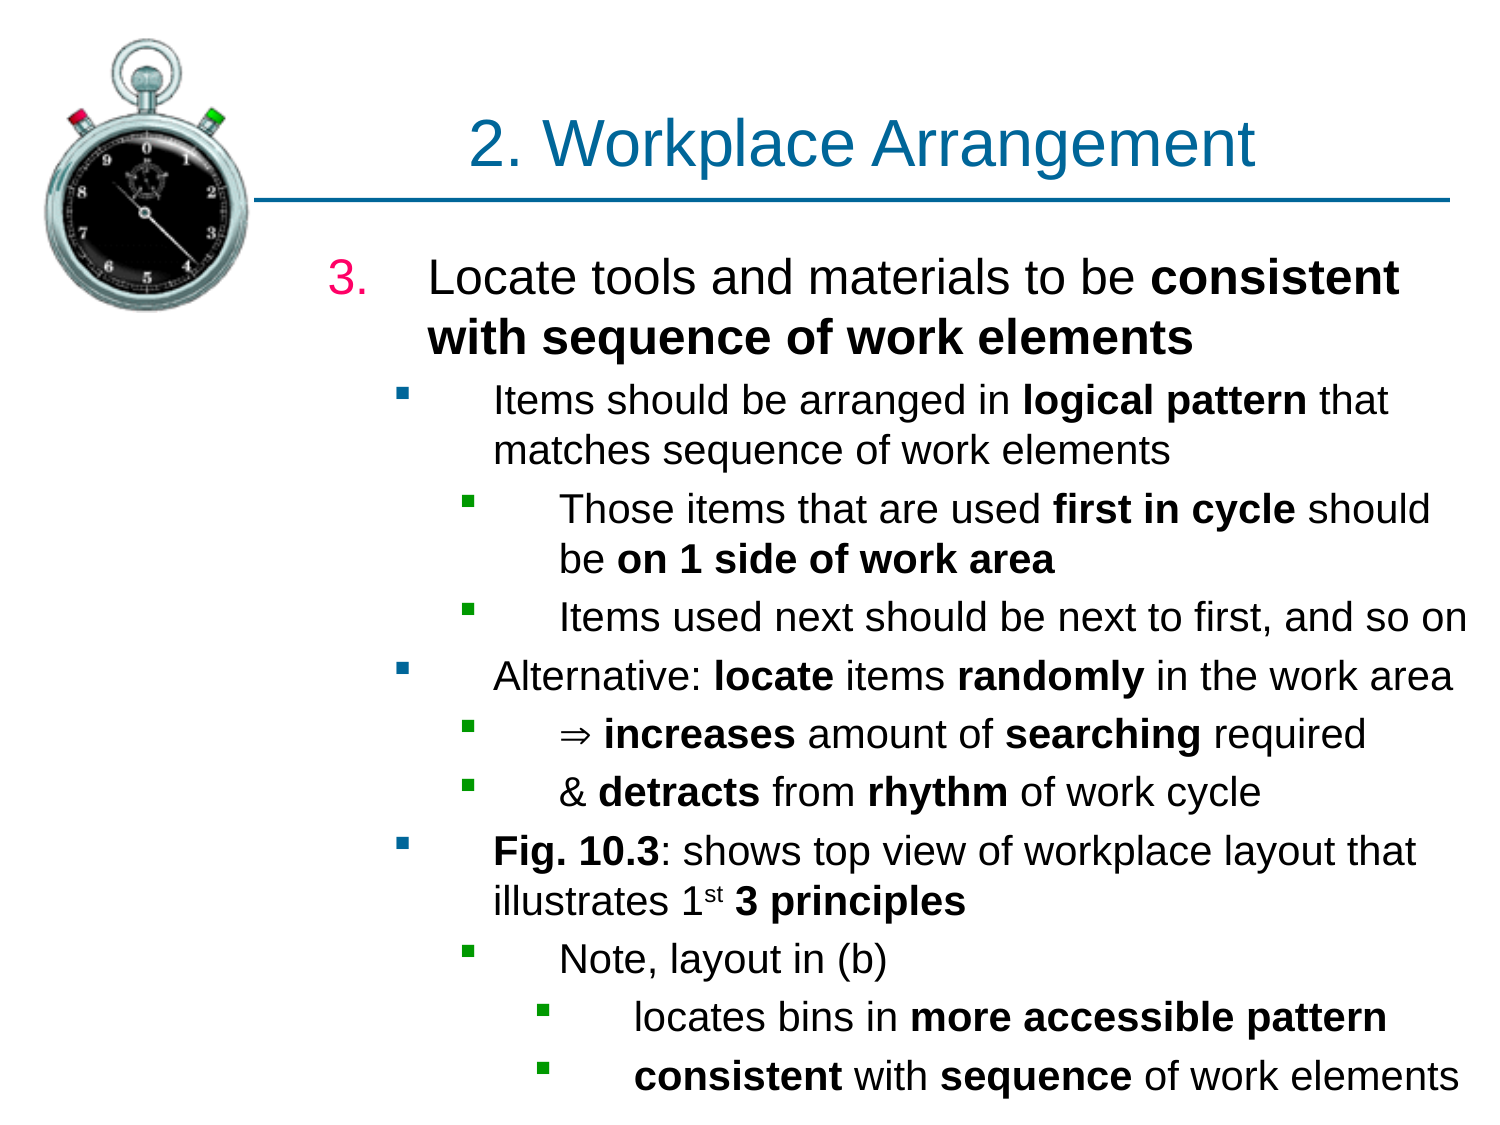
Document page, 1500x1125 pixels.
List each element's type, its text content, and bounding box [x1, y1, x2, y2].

title 2. Workplace Arrangement [275, 37, 1450, 188]
picture [37, 37, 254, 313]
list Locate tools and materials to be consistent with sequence of work elements Items should be arranged in logical pattern that matches sequence of work elements Those items that are used first in cycle should be on 1 side of work area Items used next should be next to first, and so on Alternative: locate items randomly in the work area  increases amount of searching required & detracts from rhythm of work cycle Fig. 10.3: shows top view of workplace layout that illustrates 1st 3 principles Note, layout in (b) locates bins in more accessible pattern consistent with sequence of work elements [312, 237, 1488, 1125]
